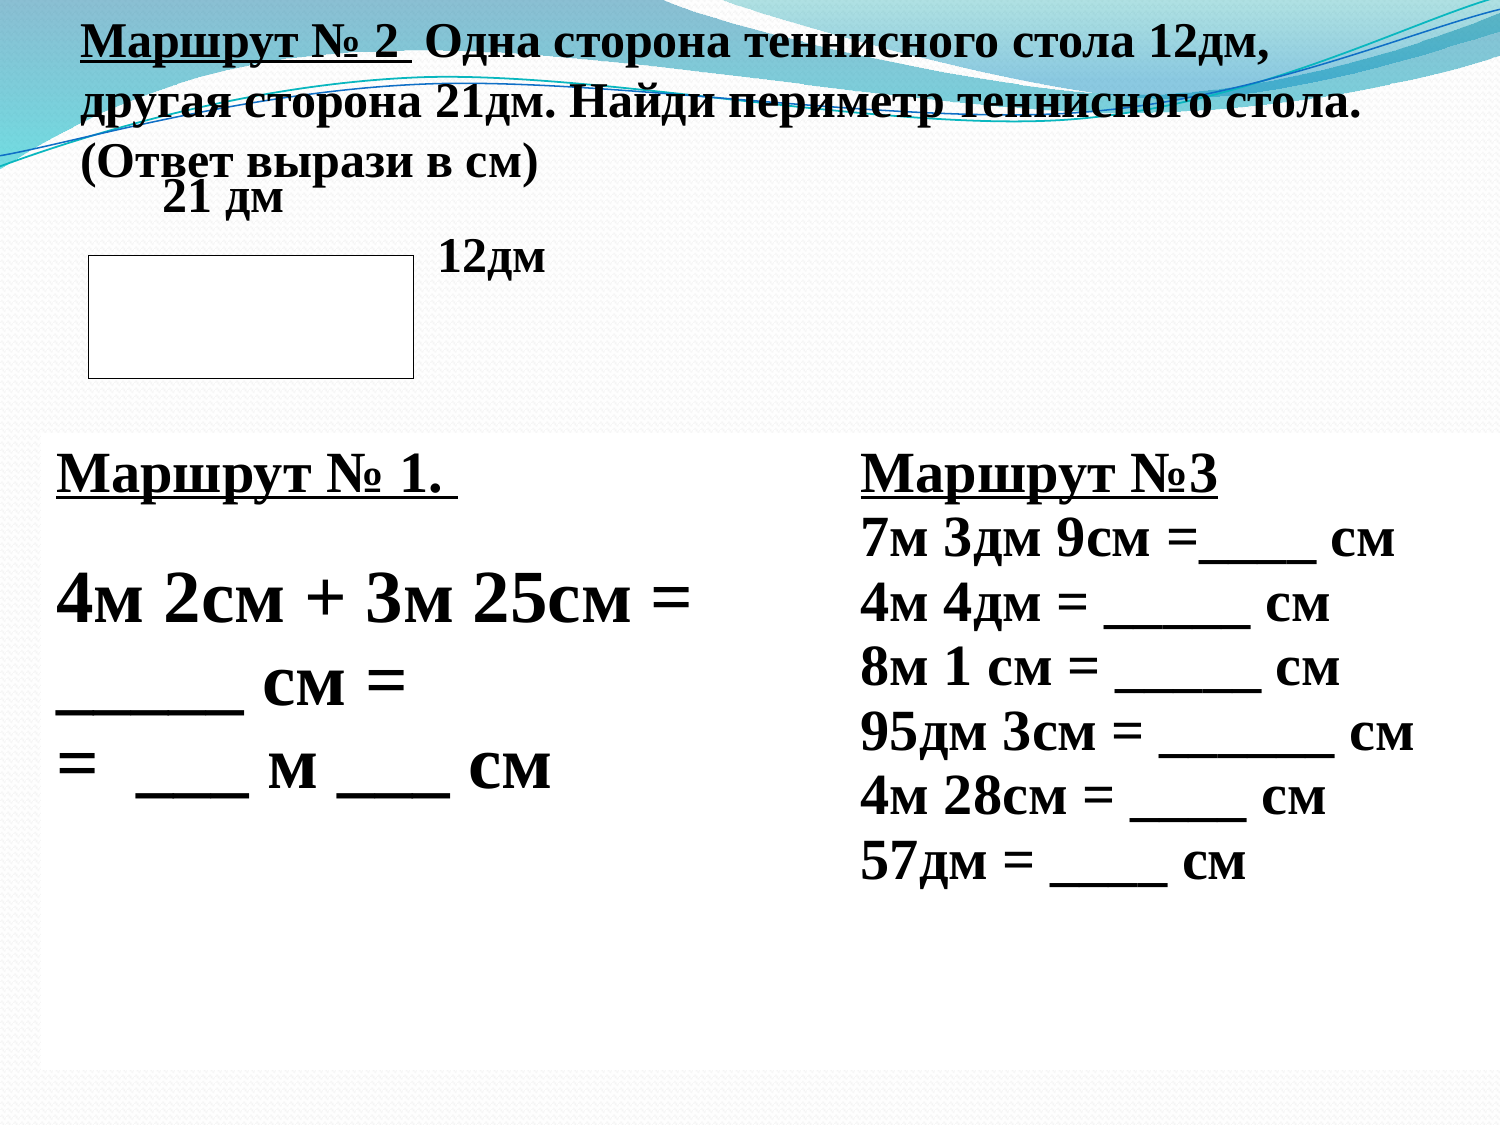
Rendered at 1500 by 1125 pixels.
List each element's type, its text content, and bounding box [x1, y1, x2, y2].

text_box Маршрут № 2 Одна сторона теннисного стола 12дм, другая сторона 21дм. Найди периметр теннисного стола. (Ответ вырази в см) [64, 0, 1436, 240]
text_box 21 дм 12дм [147, 155, 573, 396]
table_header Маршрут №3 7м 3дм 9см =____ см 4м 4дм = _____ см 8м 1 см = _____ см 95дм 3см = ______ см 4м 28см = ____ см 57дм = ____ см [846, 433, 1500, 1070]
text_box [88, 255, 147, 379]
table_header Маршрут № 1. 4м 2см + 3м 25см = _____ см = = ___ м ___ см [41, 433, 846, 1070]
